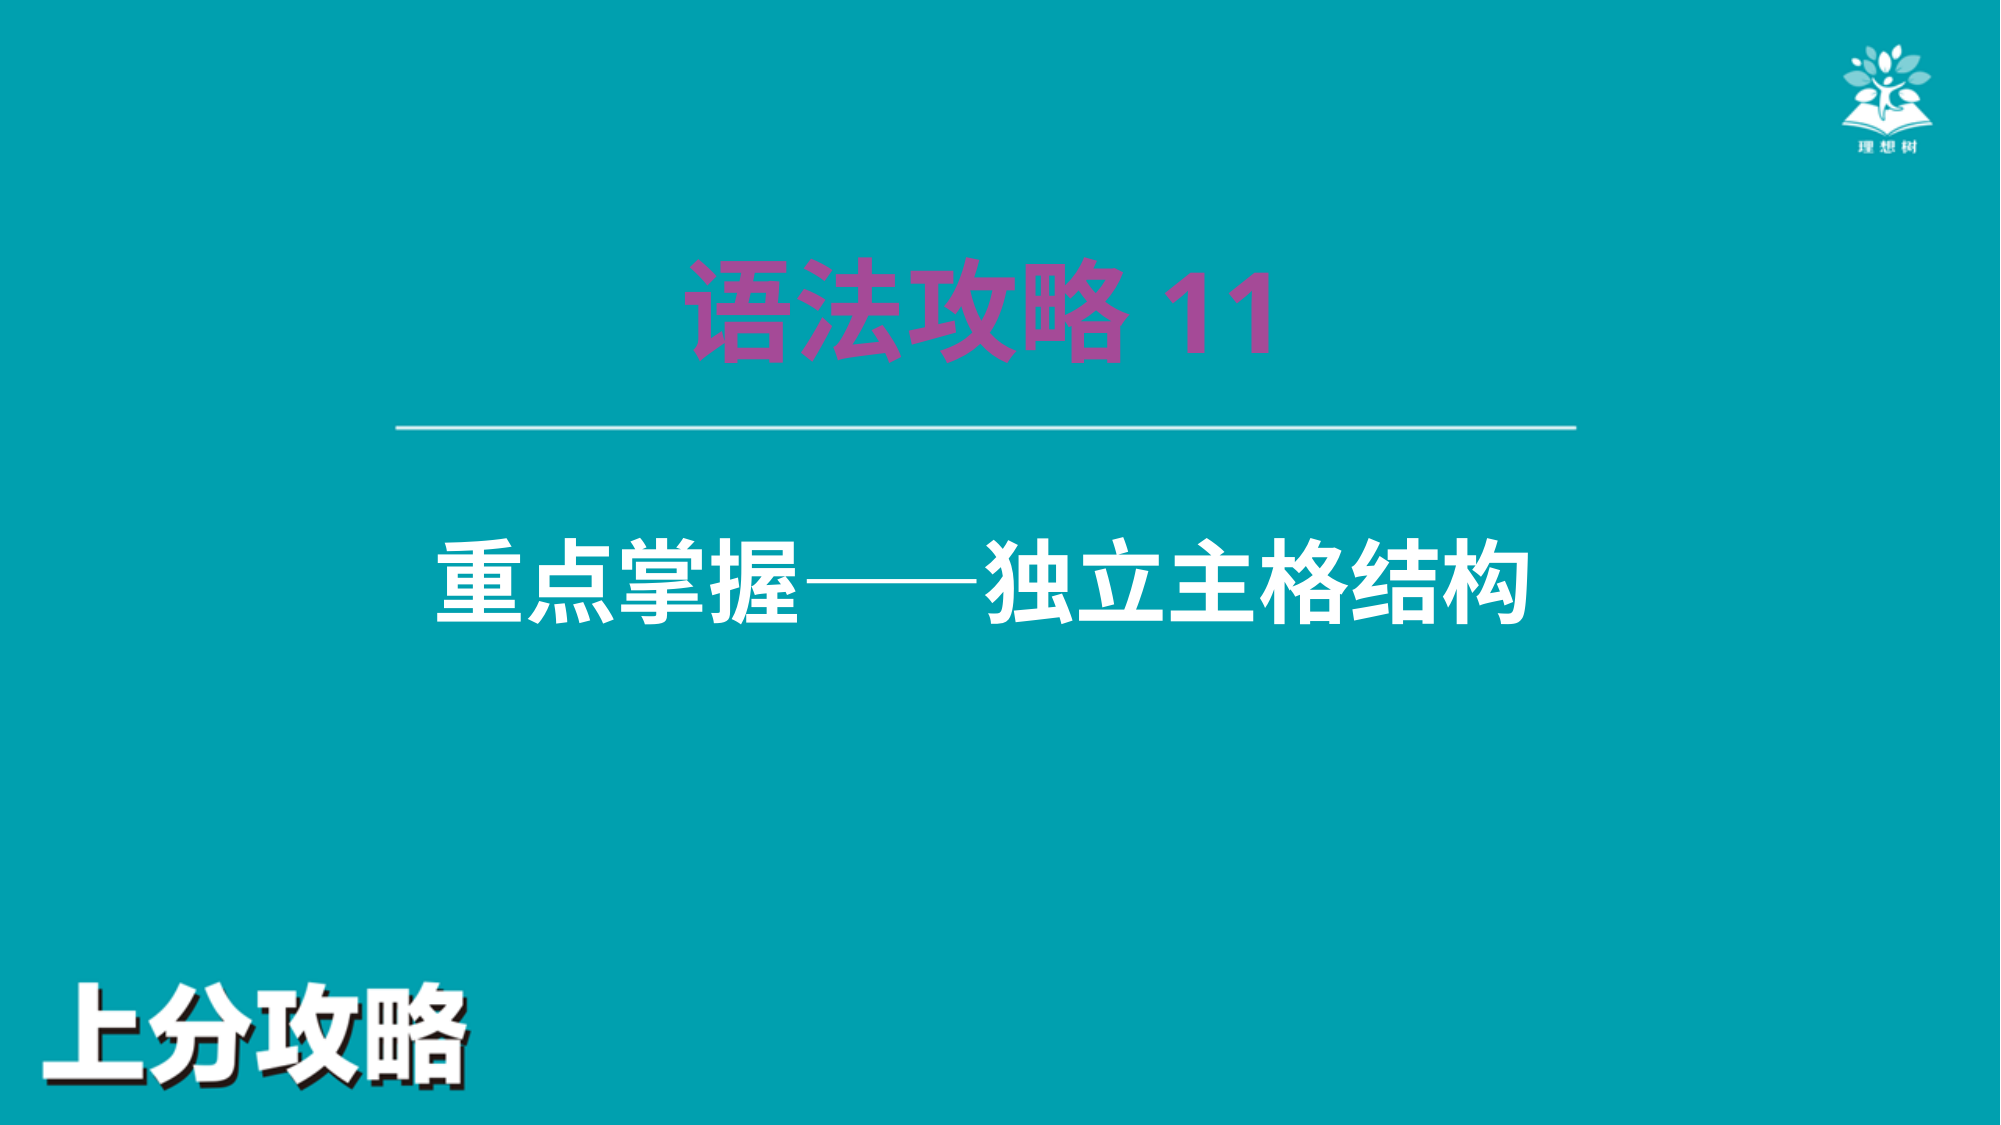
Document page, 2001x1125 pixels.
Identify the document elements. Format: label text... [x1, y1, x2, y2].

text_box 语法攻略11 [391, 231, 1577, 384]
picture [0, 0, 2000, 1125]
text_box 重点掌握——独立主格结构 [391, 460, 1577, 696]
